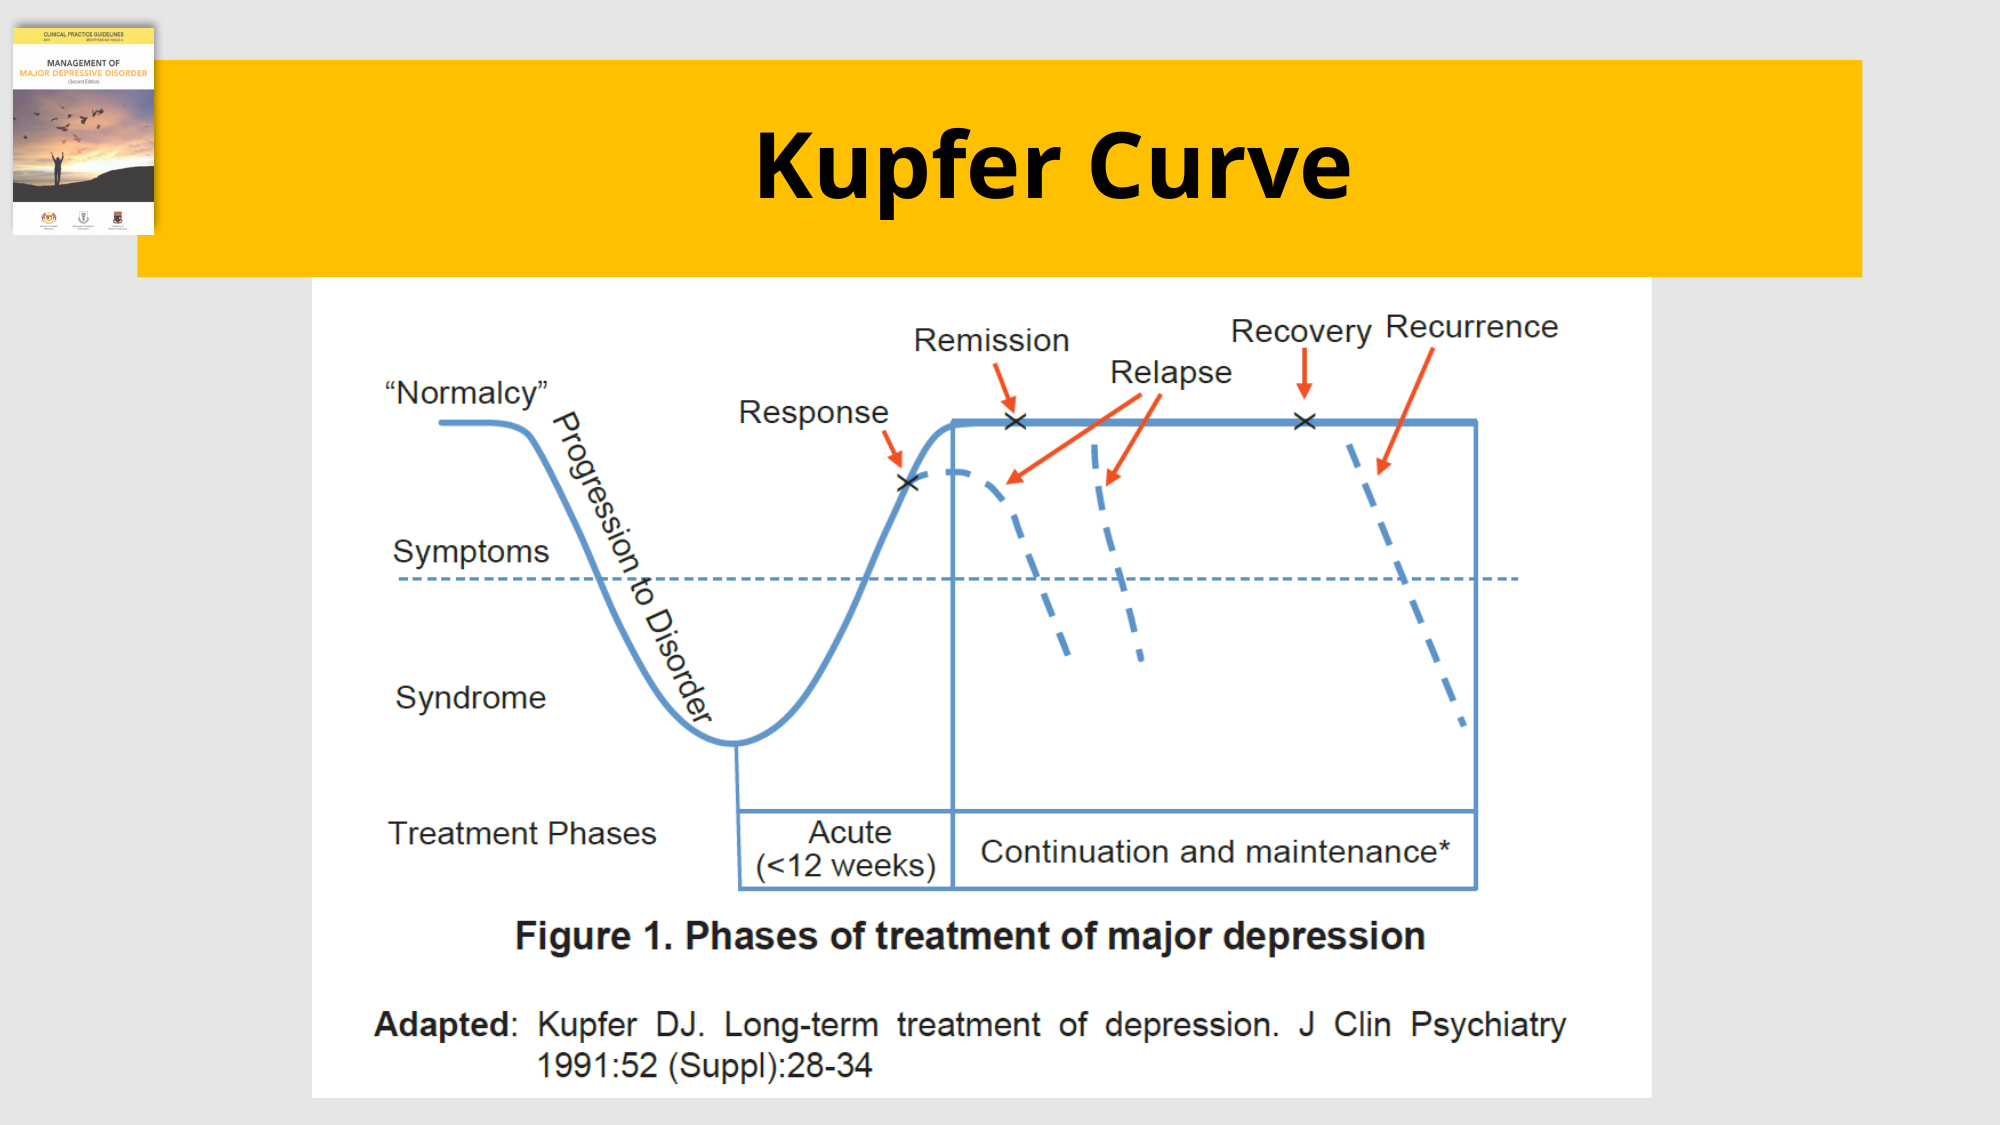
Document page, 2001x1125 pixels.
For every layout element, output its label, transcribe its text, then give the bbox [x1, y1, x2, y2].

picture [311, 277, 1652, 1098]
picture [13, 28, 154, 235]
title Kupfer Curve [137, 59, 1863, 278]
